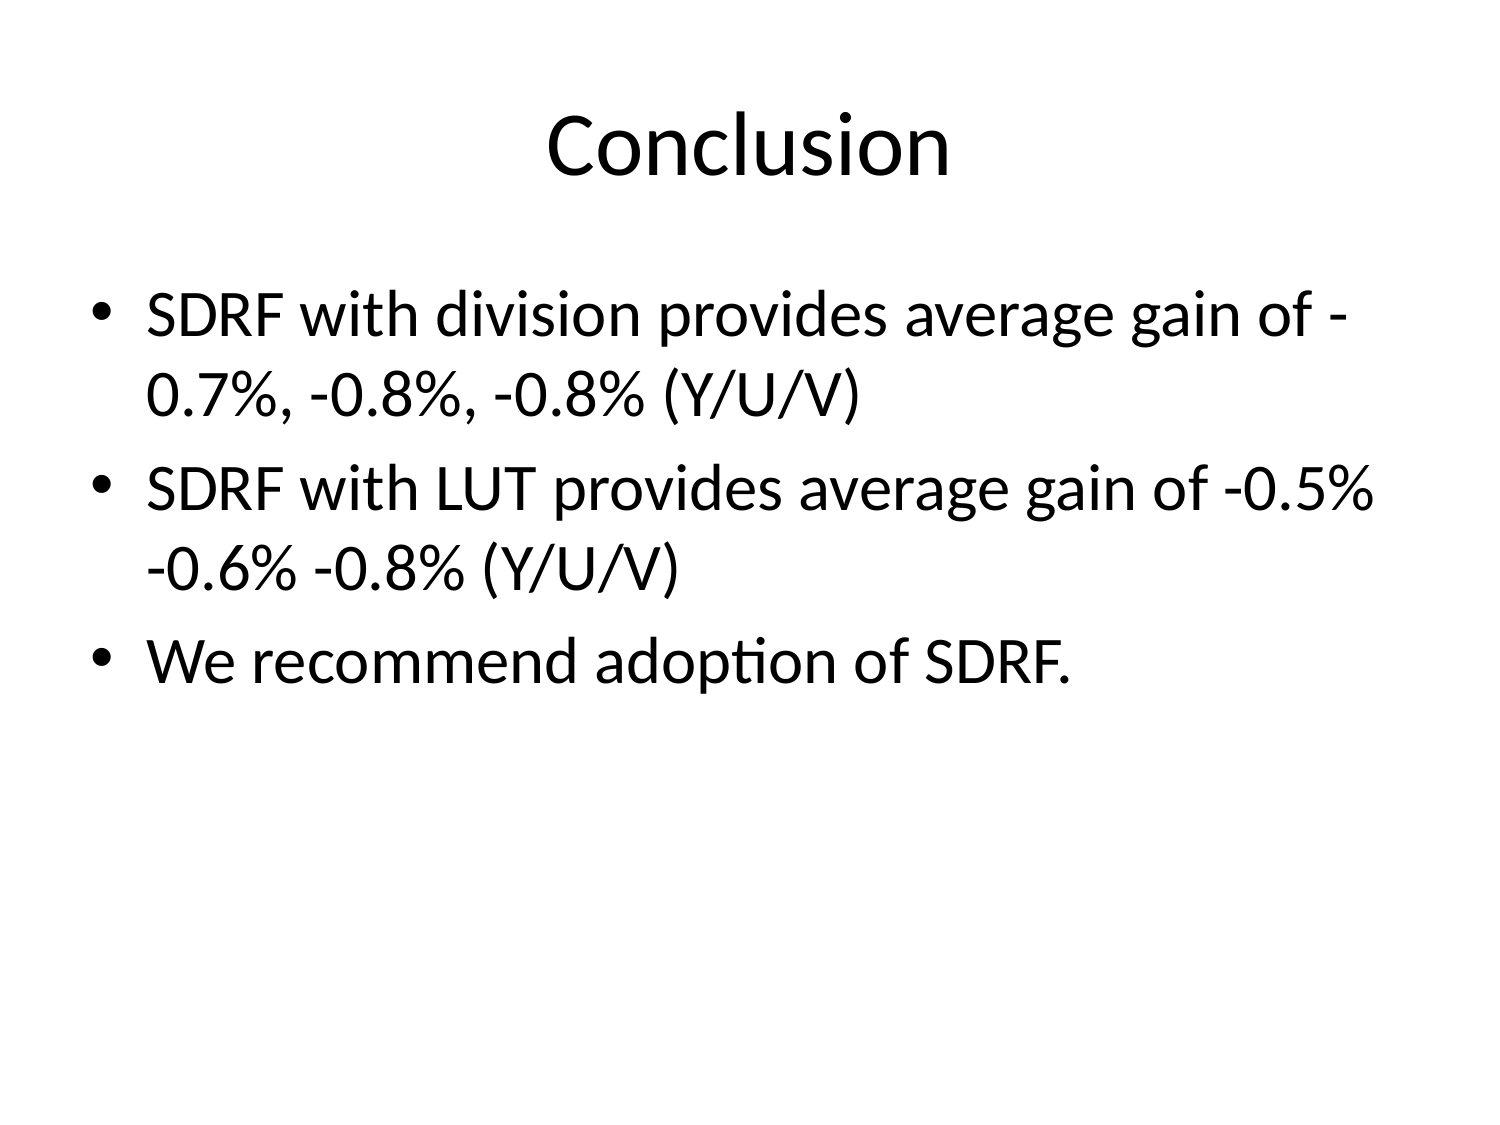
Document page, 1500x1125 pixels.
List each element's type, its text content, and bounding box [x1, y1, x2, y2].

title Conclusion [75, 45, 1425, 233]
list SDRF with division provides average gain of -0.7%, -0.8%, -0.8% (Y/U/V) SDRF with LUT provides average gain of -0.5% -0.6% -0.8% (Y/U/V) We recommend adoption of SDRF. [75, 262, 1425, 1005]
